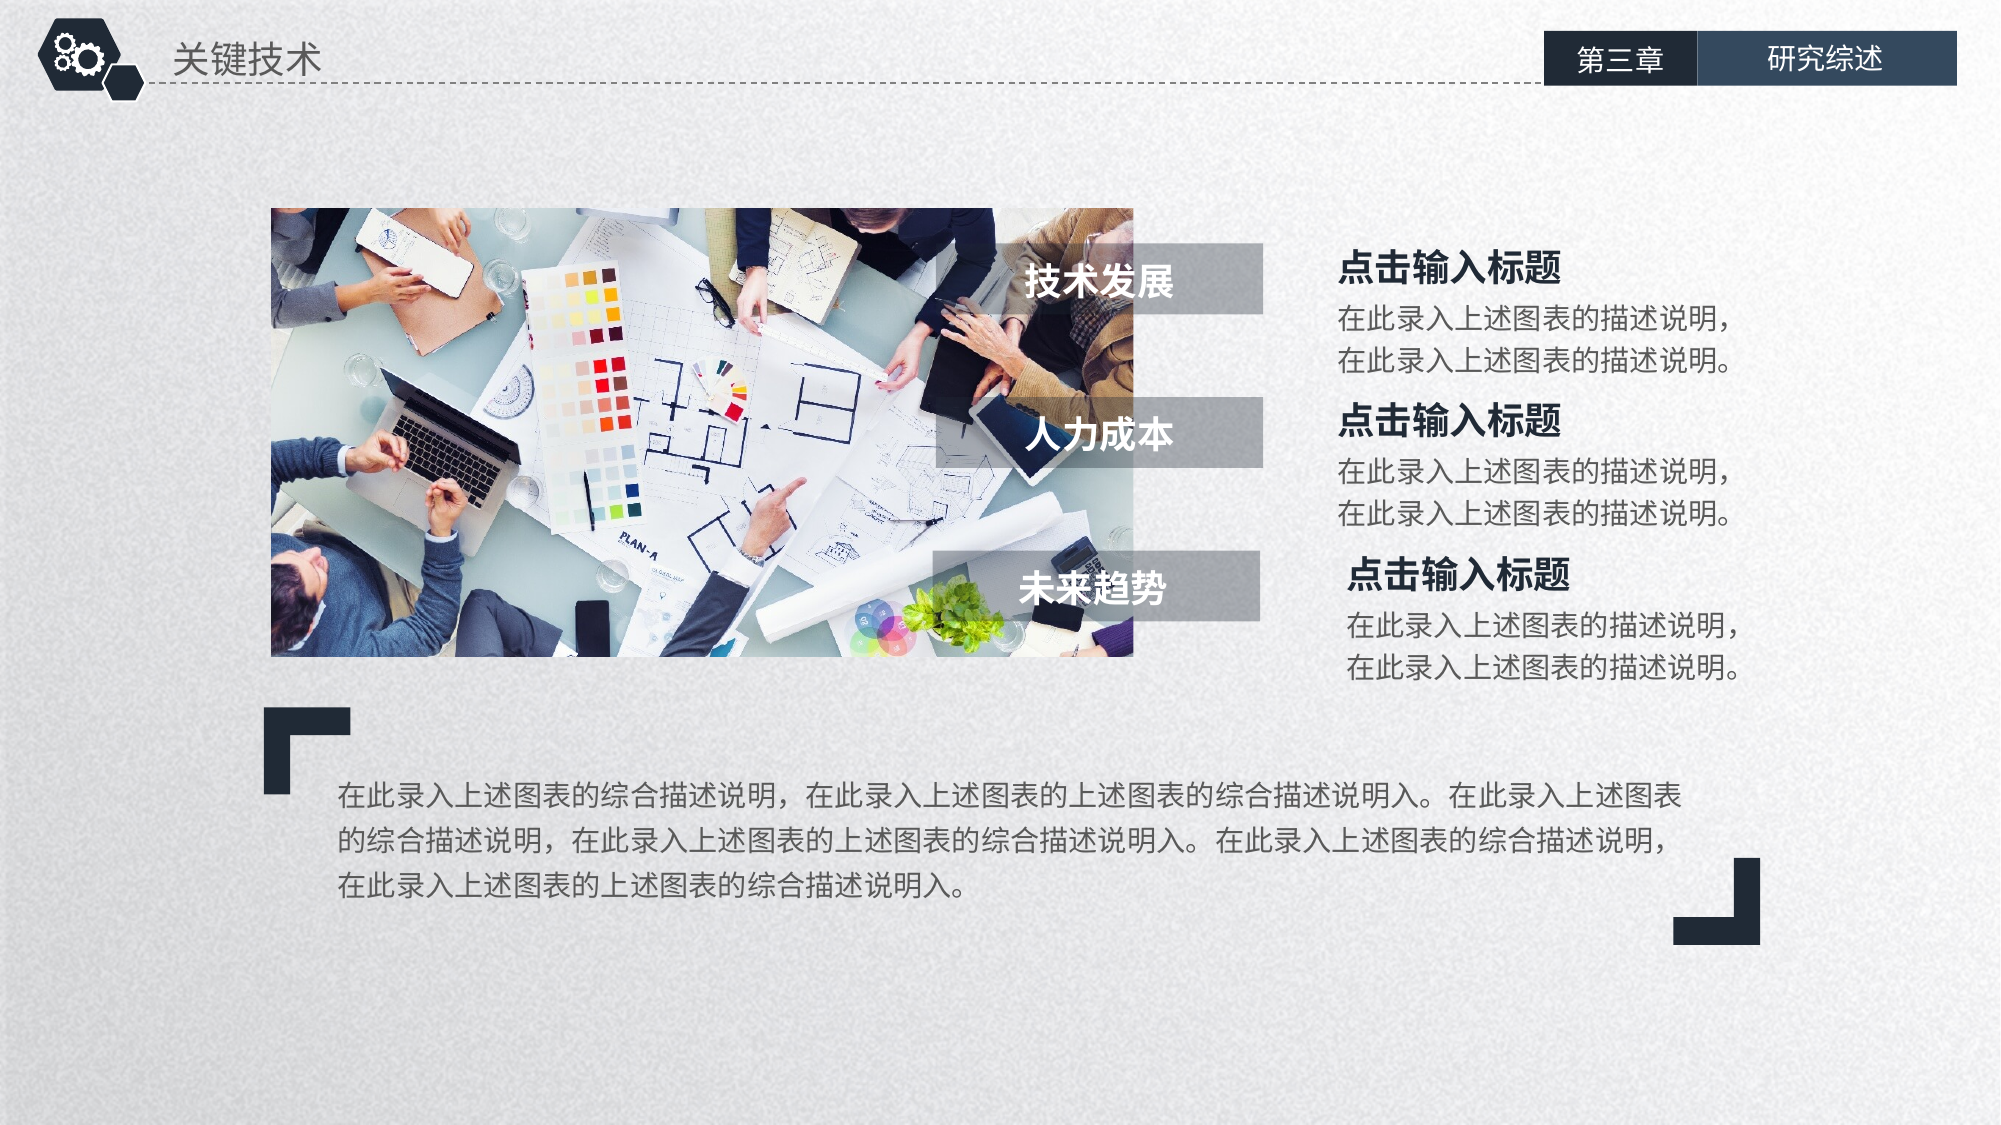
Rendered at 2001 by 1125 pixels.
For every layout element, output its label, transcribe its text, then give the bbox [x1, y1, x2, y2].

text_box 关键技术 [161, 30, 469, 82]
text_box 在此录入上述图表的描述说明，在此录入上述图表的描述说明。 [1322, 439, 1784, 538]
text_box [269, 206, 1136, 659]
text_box 点击输入标题 [1322, 389, 1666, 439]
text_box [934, 241, 1265, 316]
text_box 未来趋势 [929, 557, 1257, 618]
text_box [263, 707, 351, 795]
text_box 在此录入上述图表的描述说明，在此录入上述图表的描述说明。 [1322, 285, 1784, 385]
text_box [37, 18, 121, 76]
text_box 研究综述 [1695, 34, 1956, 82]
text_box [101, 62, 148, 104]
text_box 技术发展 [935, 250, 1264, 311]
text_box 点击输入标题 [1331, 543, 1717, 592]
text_box 点击输入标题 [1322, 236, 1698, 285]
text_box 第三章 [1544, 36, 1698, 83]
picture [0, 0, 2001, 1125]
text_box [1695, 29, 1959, 88]
text_box [51, 83, 103, 91]
text_box 在此录入上述图表的描述说明，在此录入上述图表的描述说明。 [1330, 592, 1792, 692]
text_box [1673, 857, 1761, 945]
text_box 在此录入上述图表的综合描述说明，在此录入上述图表的上述图表的综合描述说明入。在此录入上述图表的综合描述说明，在此录入上述图表的上述图表的综合描述说明入。在此录入上述图表的综合描述说明，在此录入上述图表的上述图表的综合描述说明入。 [322, 759, 1725, 910]
text_box [1542, 29, 1695, 82]
text_box [930, 549, 1262, 624]
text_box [54, 32, 106, 77]
text_box [1544, 83, 1695, 88]
text_box [934, 395, 1265, 470]
text_box 人力成本 [935, 403, 1264, 464]
